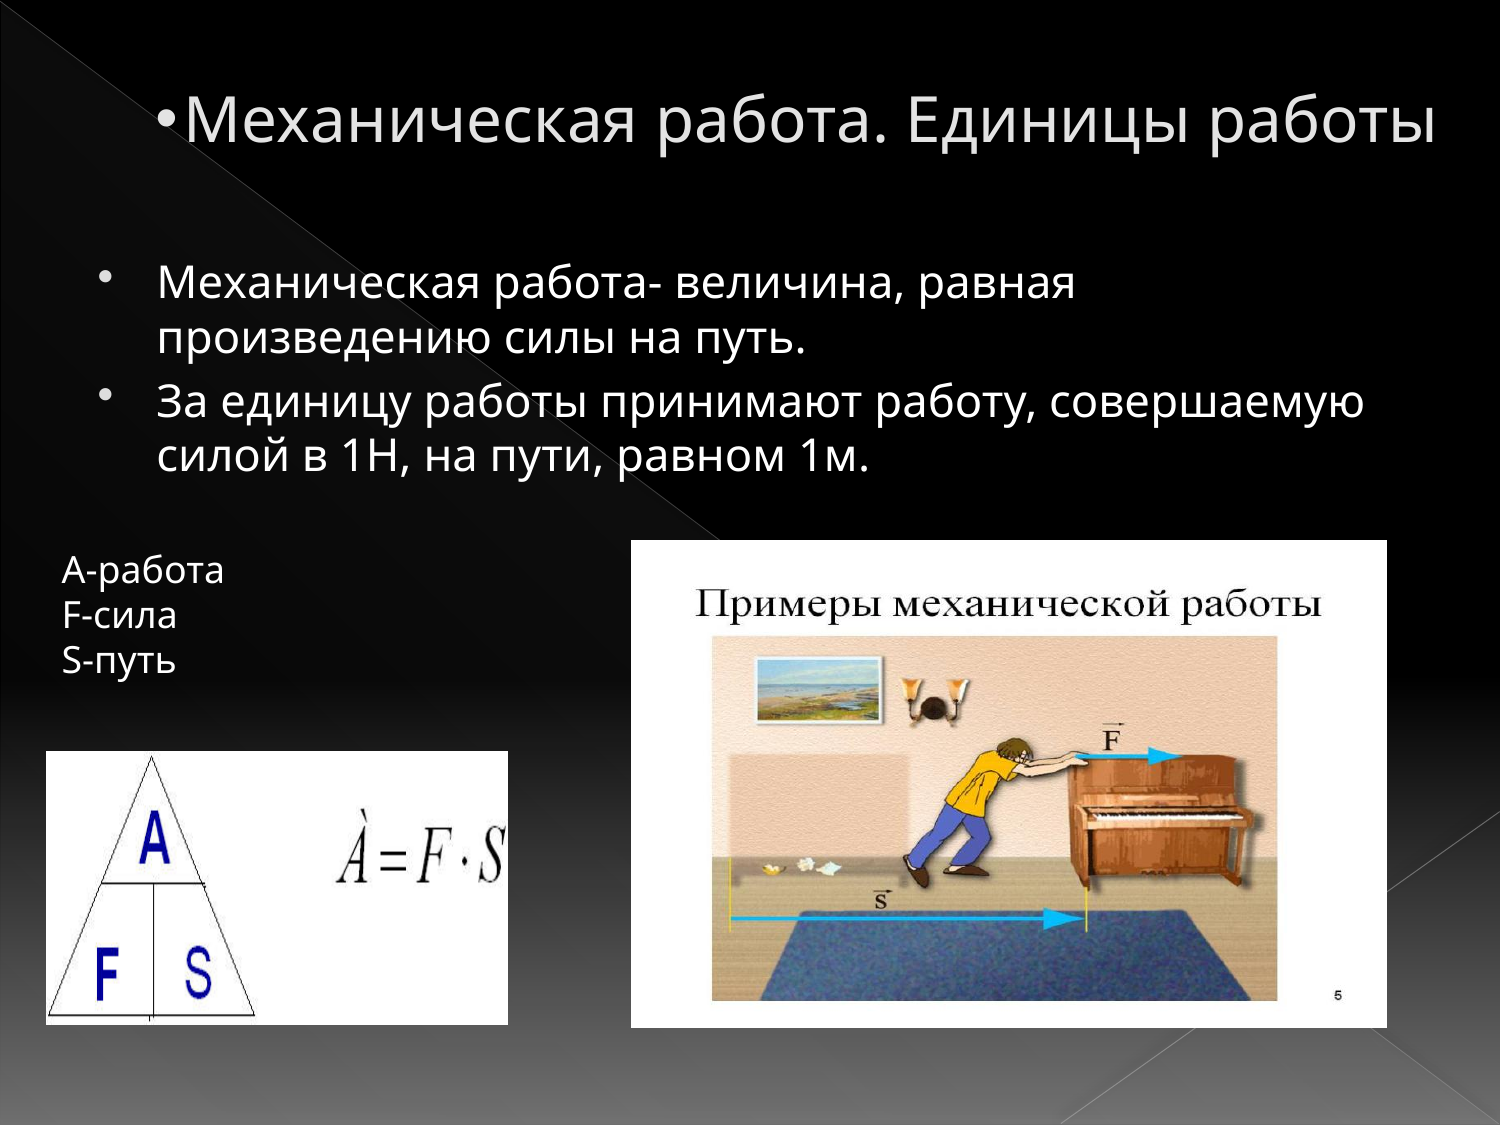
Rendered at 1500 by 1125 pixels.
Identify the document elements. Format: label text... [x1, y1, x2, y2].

title Механическая работа. Единицы работы [140, 35, 1465, 200]
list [631, 539, 1387, 1028]
text_box A-работа F-сила S-путь [46, 538, 422, 689]
list Механическая работа- величина, равная произведению силы на путь. За единицу работы принимают работу, совершаемую силой в 1Н, на пути, равном 1м. [75, 246, 1418, 493]
picture [46, 751, 508, 1025]
